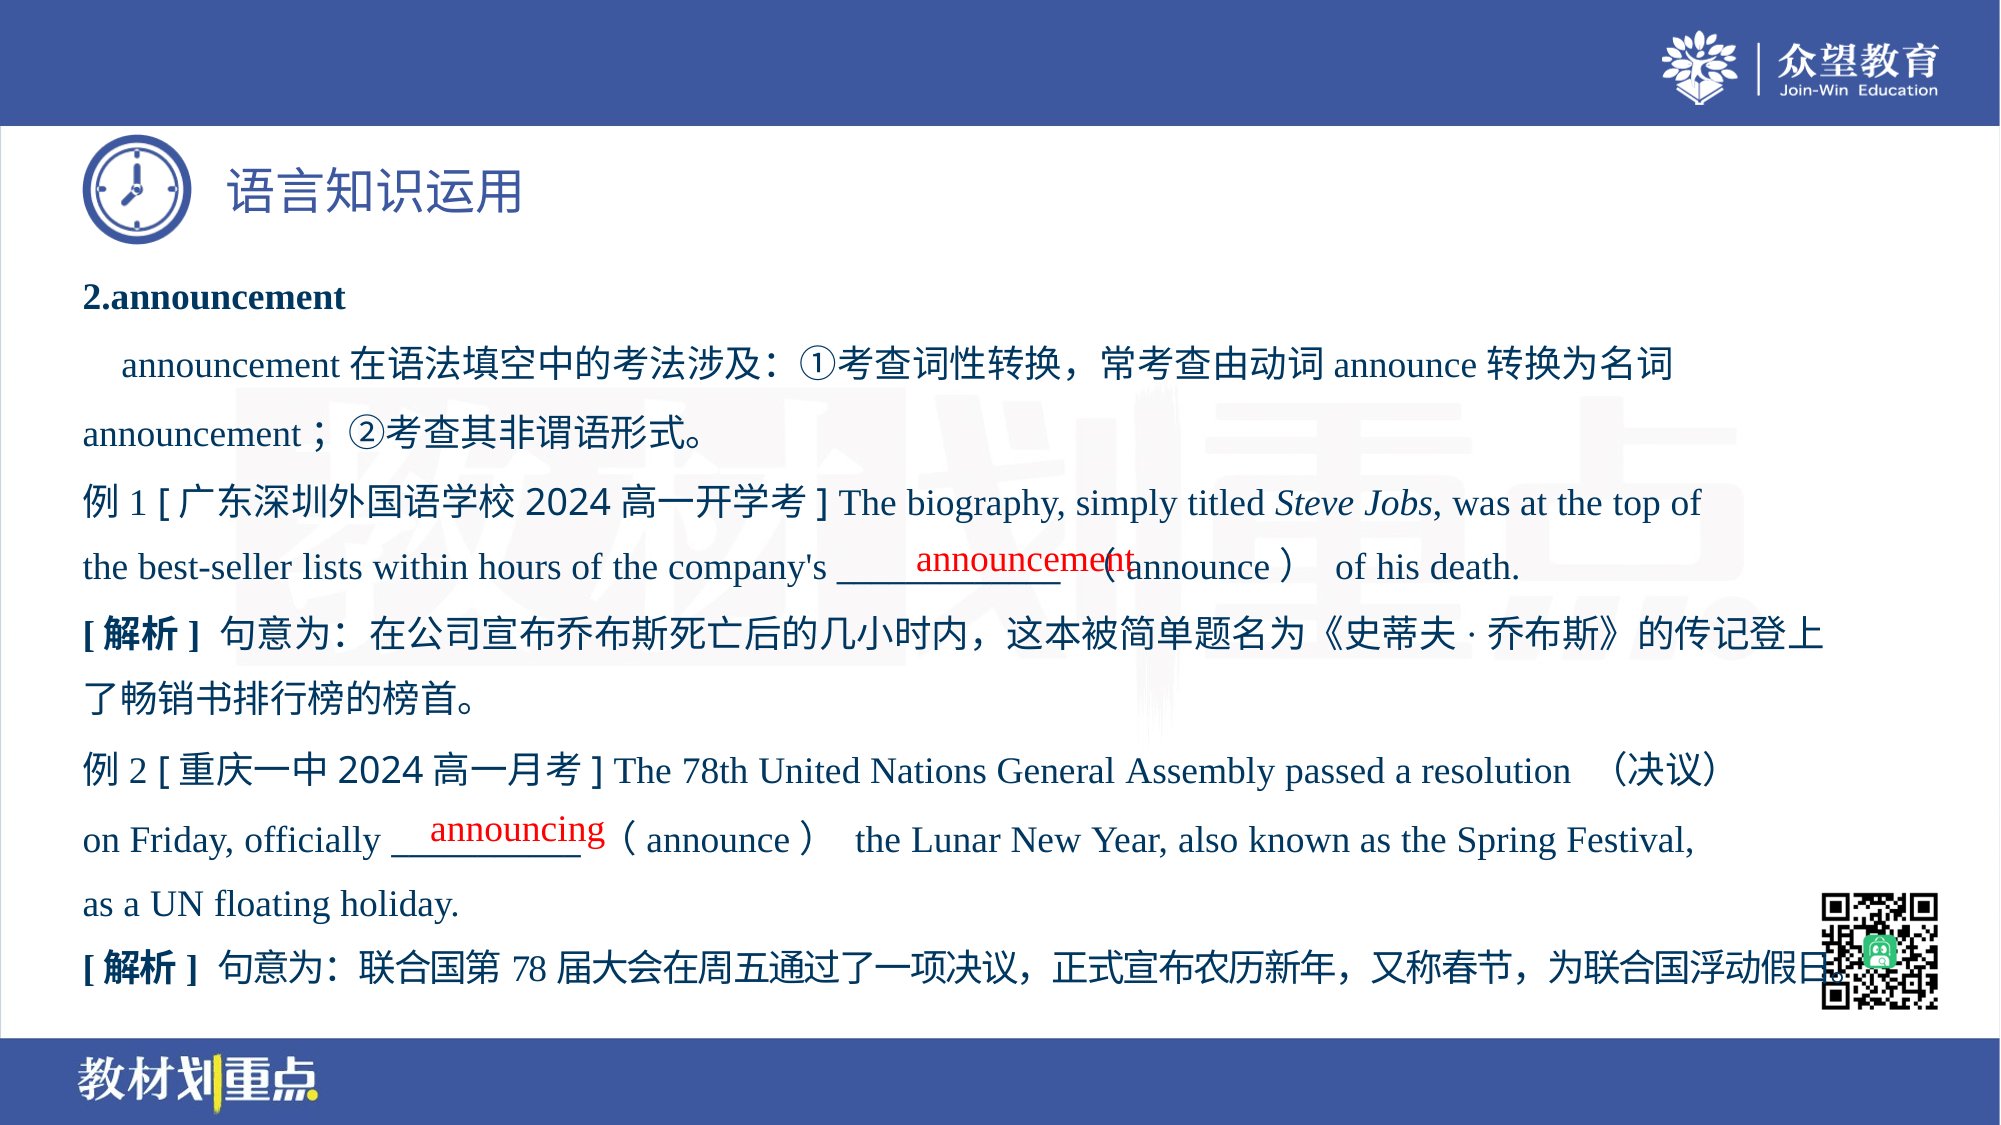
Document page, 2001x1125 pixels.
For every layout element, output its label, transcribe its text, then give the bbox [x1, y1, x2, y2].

text_box 2.announcement announcement在语法填空中的考法涉及：①考查词性转换，常考查由动词announce转换为名词 announcement；②考查其非谓语形式。 例1 [广东深圳外国语学校2024高一开学考] The biography, simply titled Steve Jobs, was at the top of the best-seller lists within hours of the company's _____________ （announce） of his death. [82, 247, 1817, 581]
text_box announcement [902, 514, 1149, 573]
text_box announcing [416, 784, 619, 843]
text_box 例2 [重庆一中2024高一月考] The 78th United Nations General Assembly passed a resolution （决议） on Friday, officially ___________ （announce） the Lunar New Year, also known as the Spring Festival, as a UN floating holiday. [82, 722, 1817, 918]
text_box [解析] 句意为：联合国第78届大会在周五通过了一项决议，正式宣布农历新年，又称春节，为联合国浮动假日。 [82, 924, 1817, 982]
picture [0, 0, 2000, 1125]
text_box [解析] 句意为：在公司宣布乔布斯死亡后的几小时内，这本被简单题名为《史蒂夫·乔布斯》的传记登上 了畅销书排行榜的榜首。 [82, 586, 1817, 714]
